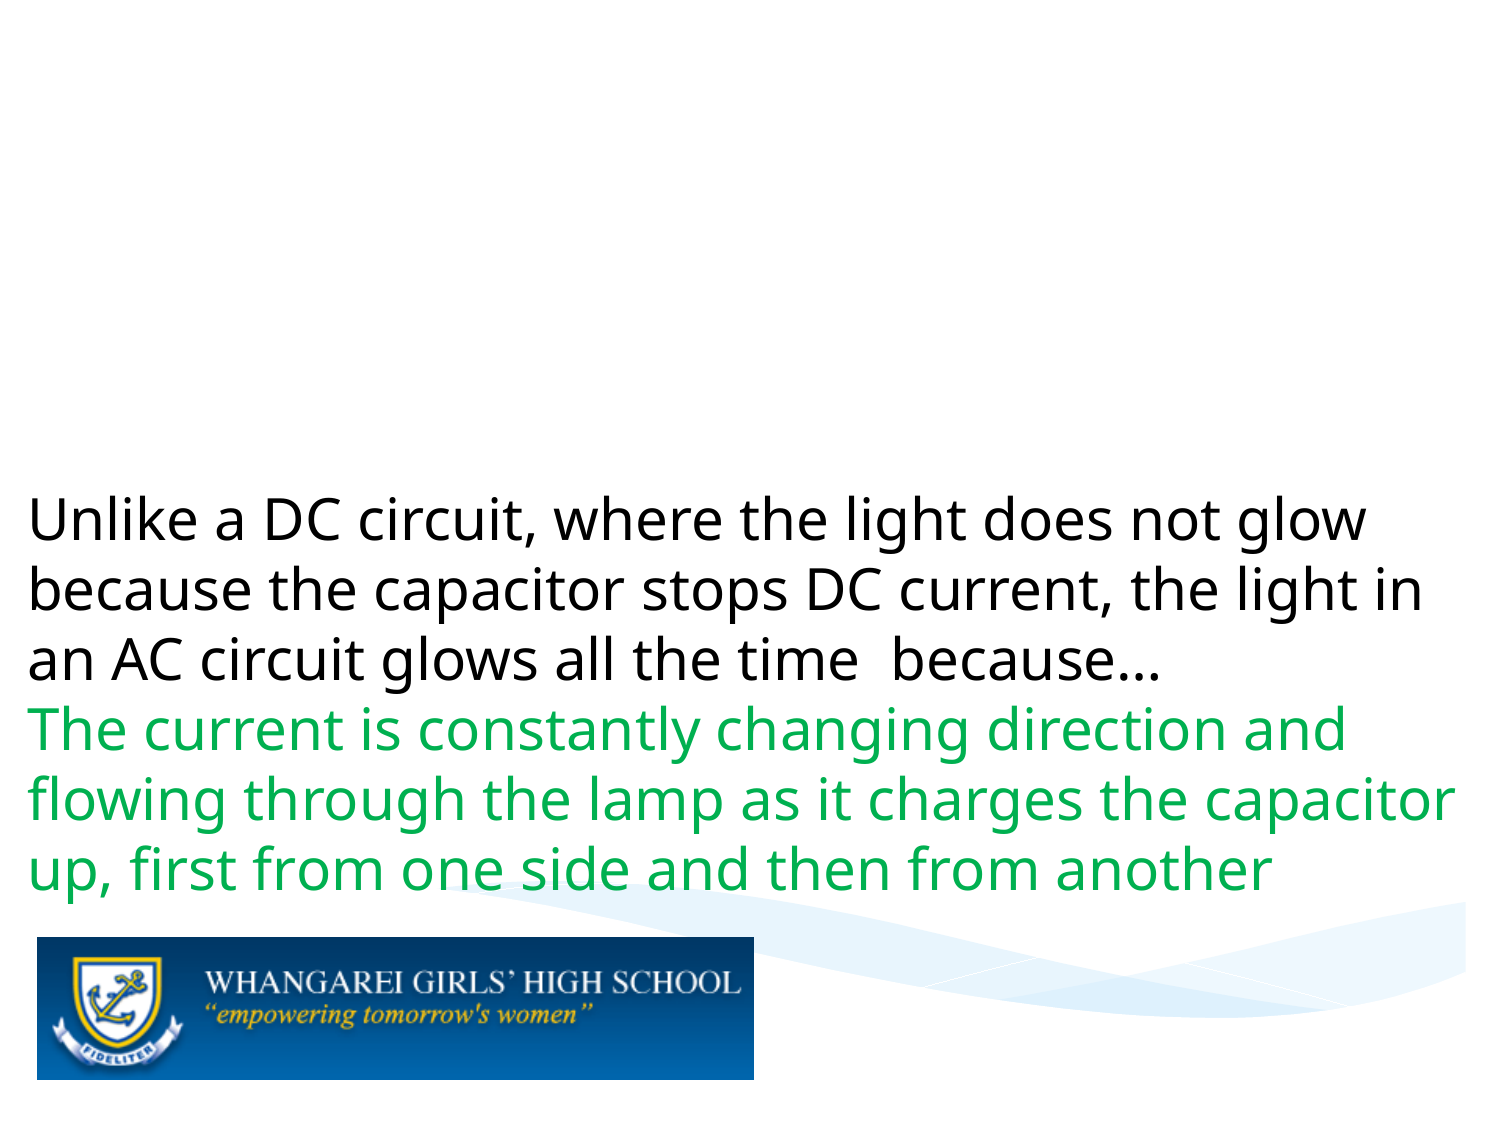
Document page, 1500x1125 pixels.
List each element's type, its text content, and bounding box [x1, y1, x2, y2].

picture [37, 937, 754, 1080]
text_box Unlike a DC circuit, where the light does not glow because the capacitor stops DC current, the light in an AC circuit glows all the time because… The current is constantly changing direction and flowing through the lamp as it charges the capacitor up, first from one side and then from another [12, 474, 1475, 910]
